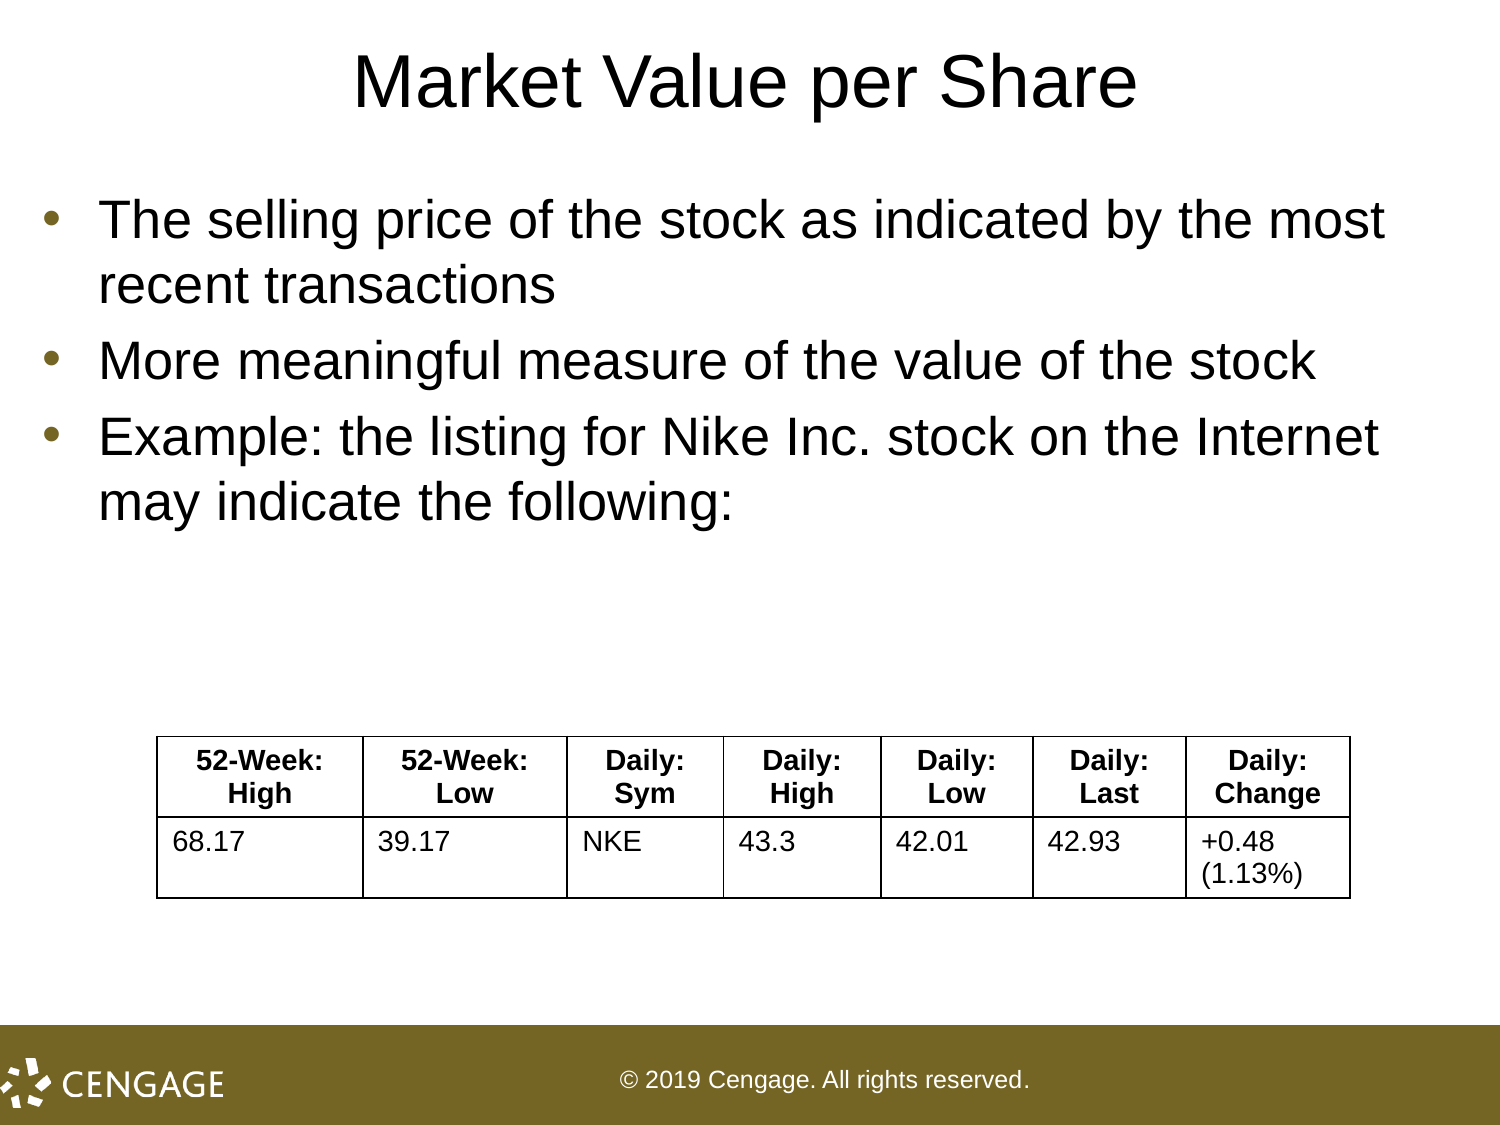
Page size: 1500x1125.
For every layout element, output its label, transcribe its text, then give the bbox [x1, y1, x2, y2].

table_cell NKE [568, 818, 723, 897]
table_cell 42.01 [882, 818, 1032, 897]
table_cell +0.48 (1.13%) [1187, 818, 1349, 897]
title Market Value per Share [22, 17, 1470, 137]
table_cell 68.17 [158, 818, 362, 897]
table_header Daily: Sym [568, 737, 723, 816]
picture [0, 1058, 223, 1108]
table_header Daily: Low [882, 737, 1032, 816]
table_cell 43.3 [724, 818, 880, 897]
table_header 52-Week: Low [364, 737, 566, 816]
table_header Daily: Last [1034, 737, 1185, 816]
table_cell 39.17 [364, 818, 566, 897]
table_header Daily: Change [1187, 737, 1349, 816]
table_cell 42.93 [1034, 818, 1185, 897]
table_header Daily: High [724, 737, 880, 816]
list The selling price of the stock as indicated by the most recent transactions More meaningful measure of the value of the stock Example: the listing for Nike Inc. stock on the Internet may indicate the following: [27, 177, 1473, 568]
table_header 52-Week: High [158, 737, 362, 816]
